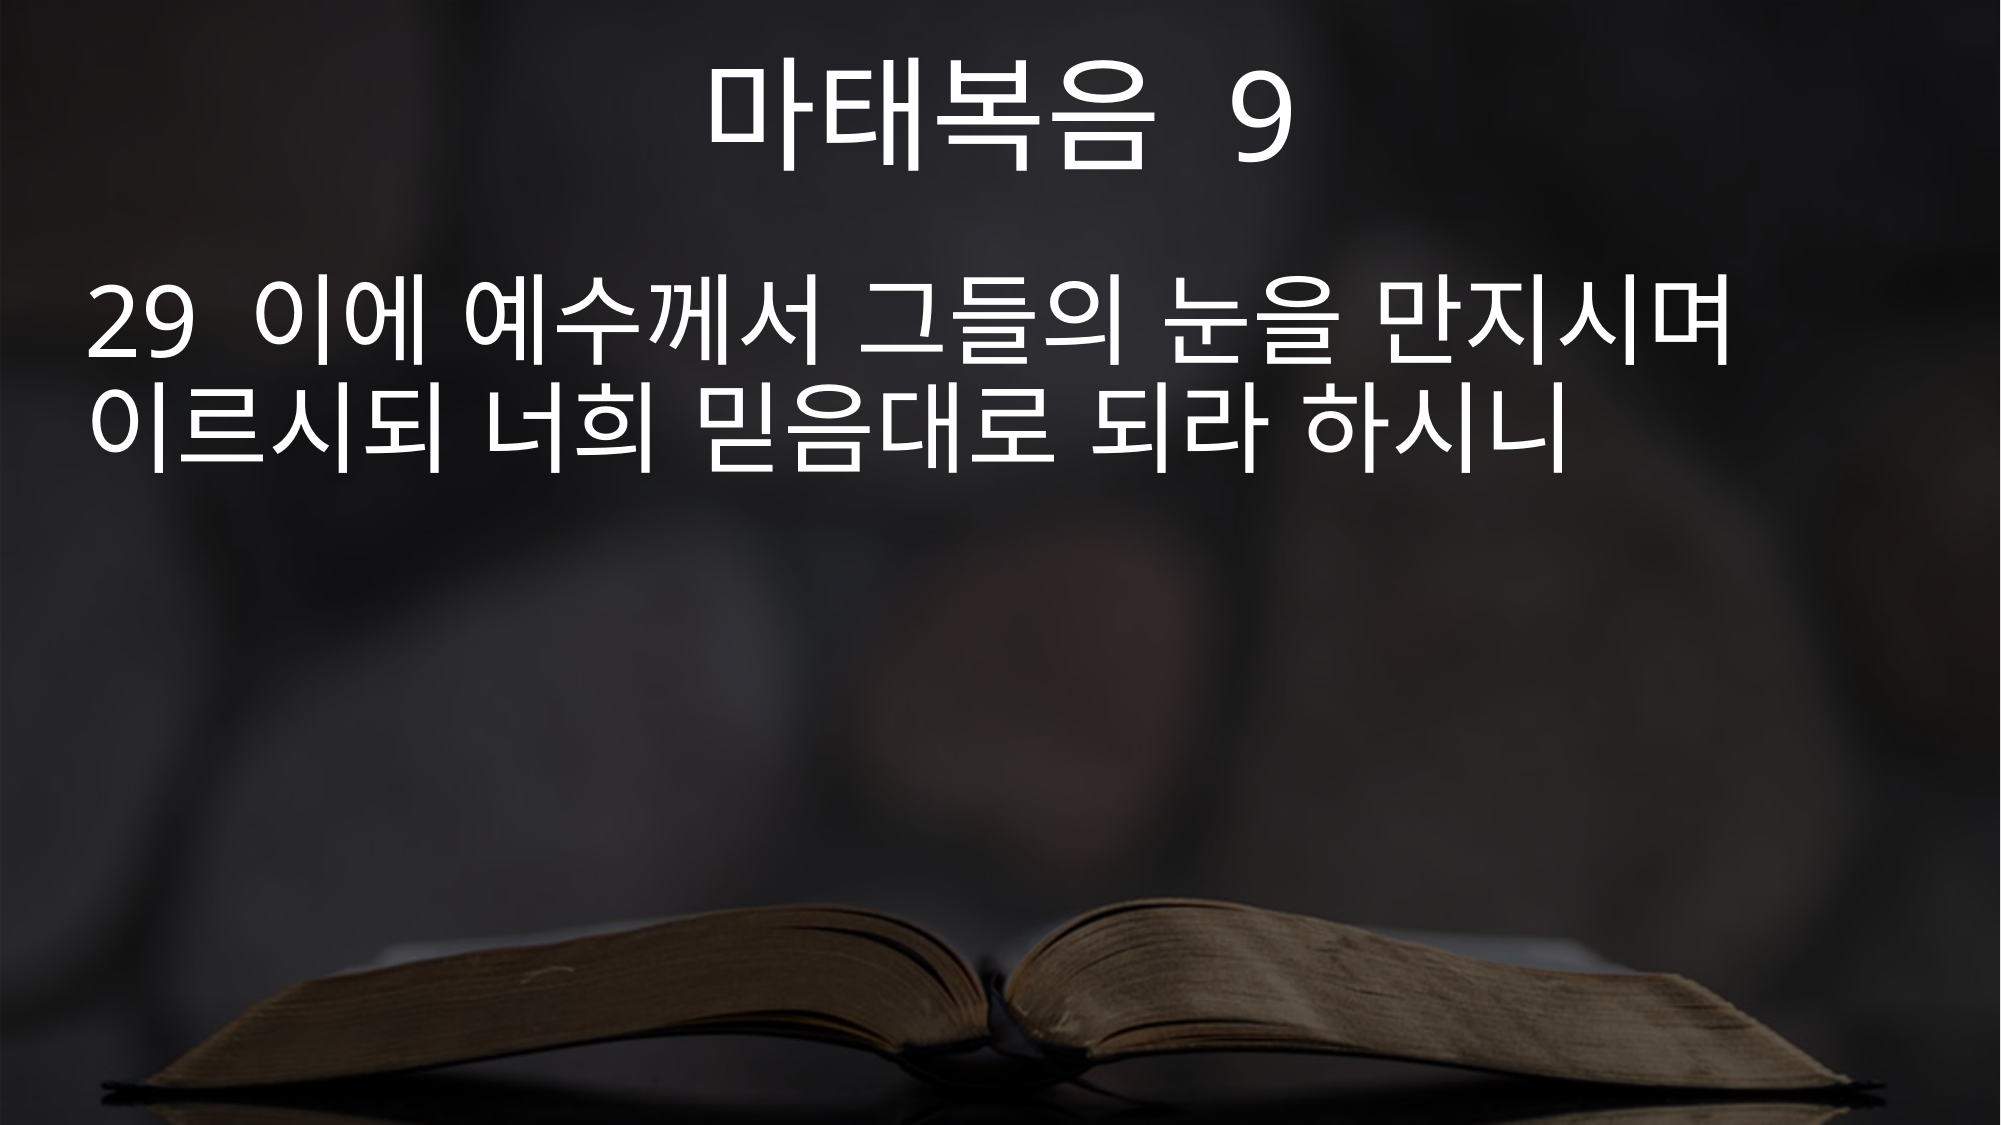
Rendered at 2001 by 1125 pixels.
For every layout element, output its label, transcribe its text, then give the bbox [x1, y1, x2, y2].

picture [0, 0, 2001, 1125]
footer 마태복음 9 [0, 32, 2000, 192]
list 29 이에 예수께서 그들의 눈을 만지시며 이르시되 너희 믿음대로 되라 하시니 [69, 263, 1953, 423]
